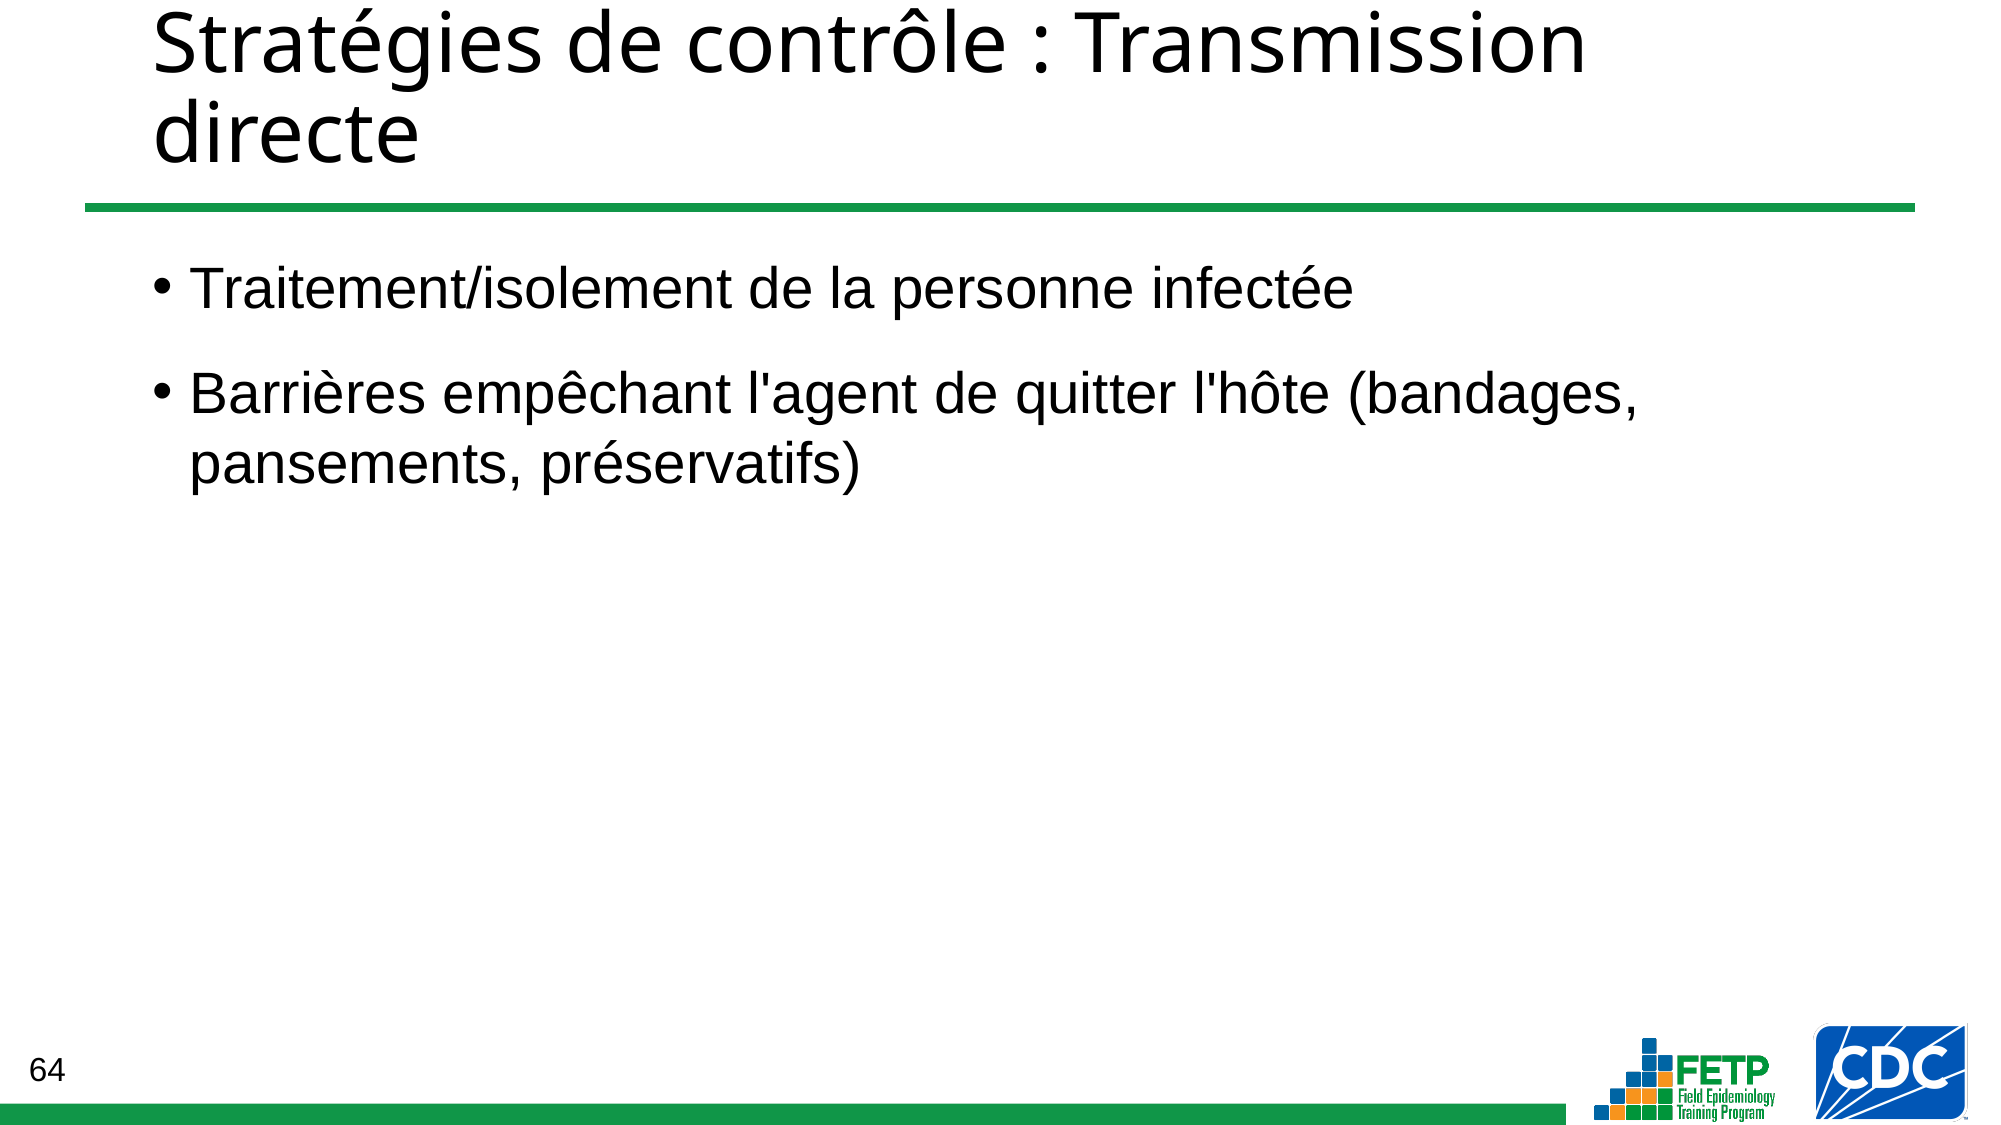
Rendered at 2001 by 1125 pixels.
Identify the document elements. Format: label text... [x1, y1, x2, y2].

picture [1813, 1023, 1968, 1122]
list Traitement/isolement de la personne infectée Barrières empêchant l'agent de quitter l'hôte (bandages, pansements, préservatifs) [137, 242, 1863, 1004]
picture [1594, 1038, 1775, 1122]
text_box Stratégies de contrôle : Transmission directe [137, 46, 1863, 189]
